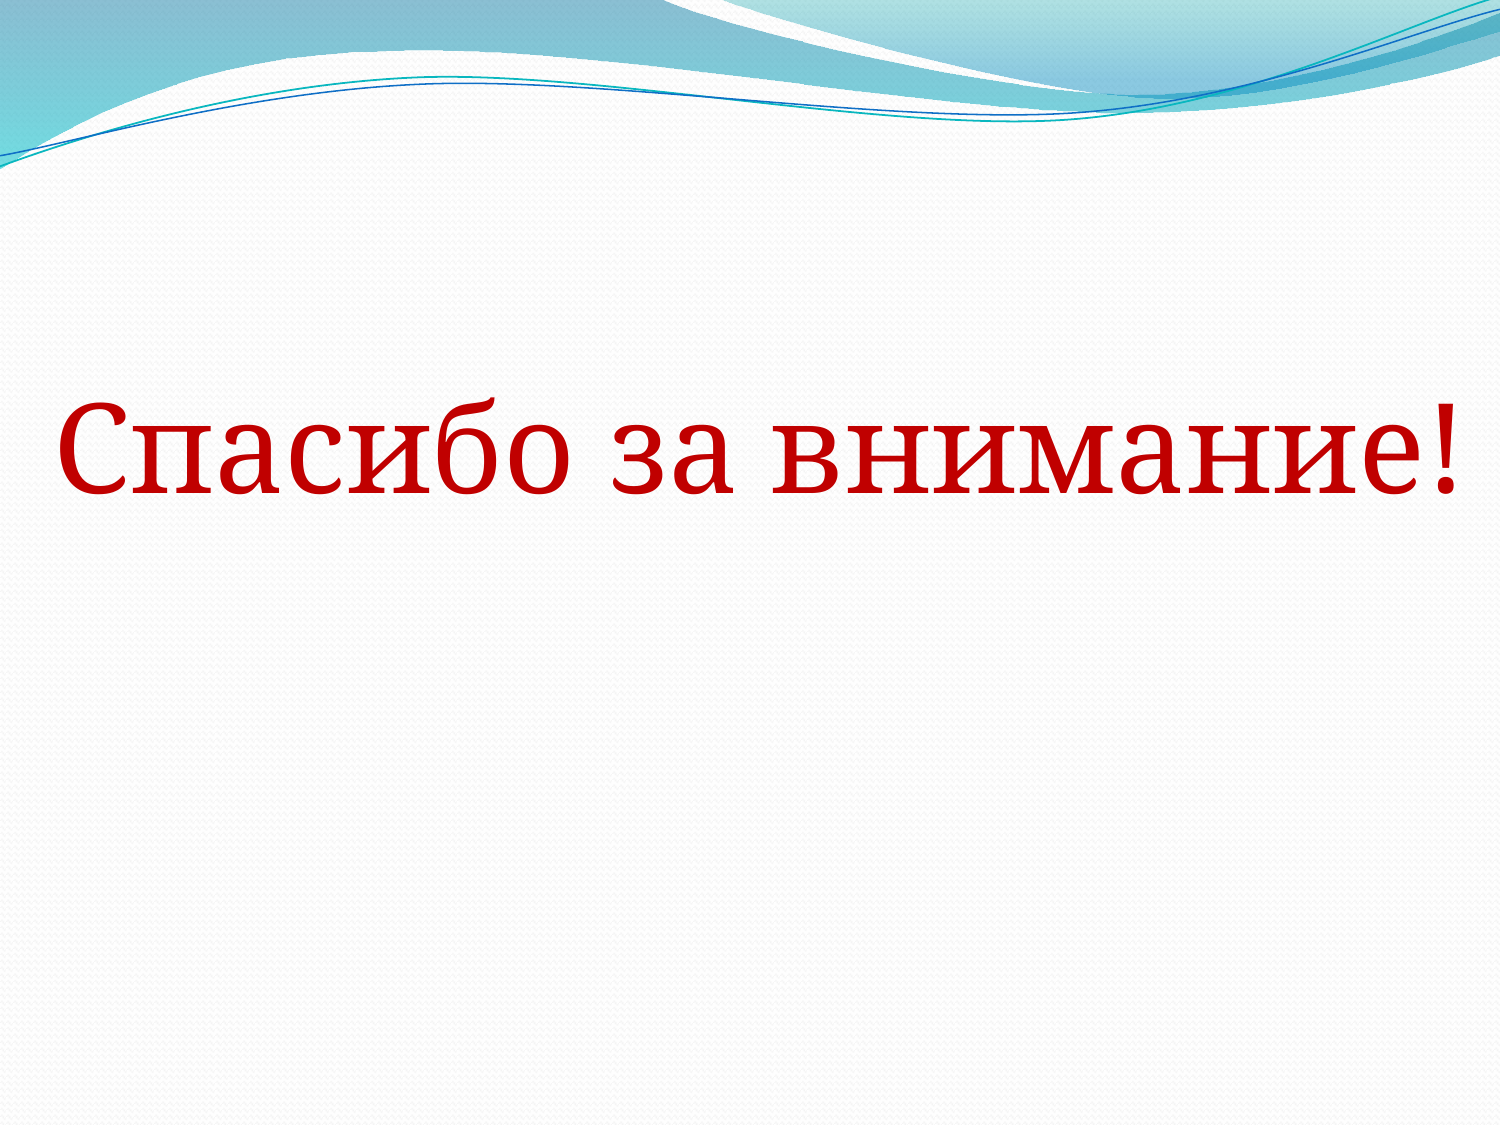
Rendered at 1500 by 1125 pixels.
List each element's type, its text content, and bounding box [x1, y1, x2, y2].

text_box Спасибо за внимание! [39, 361, 1483, 527]
